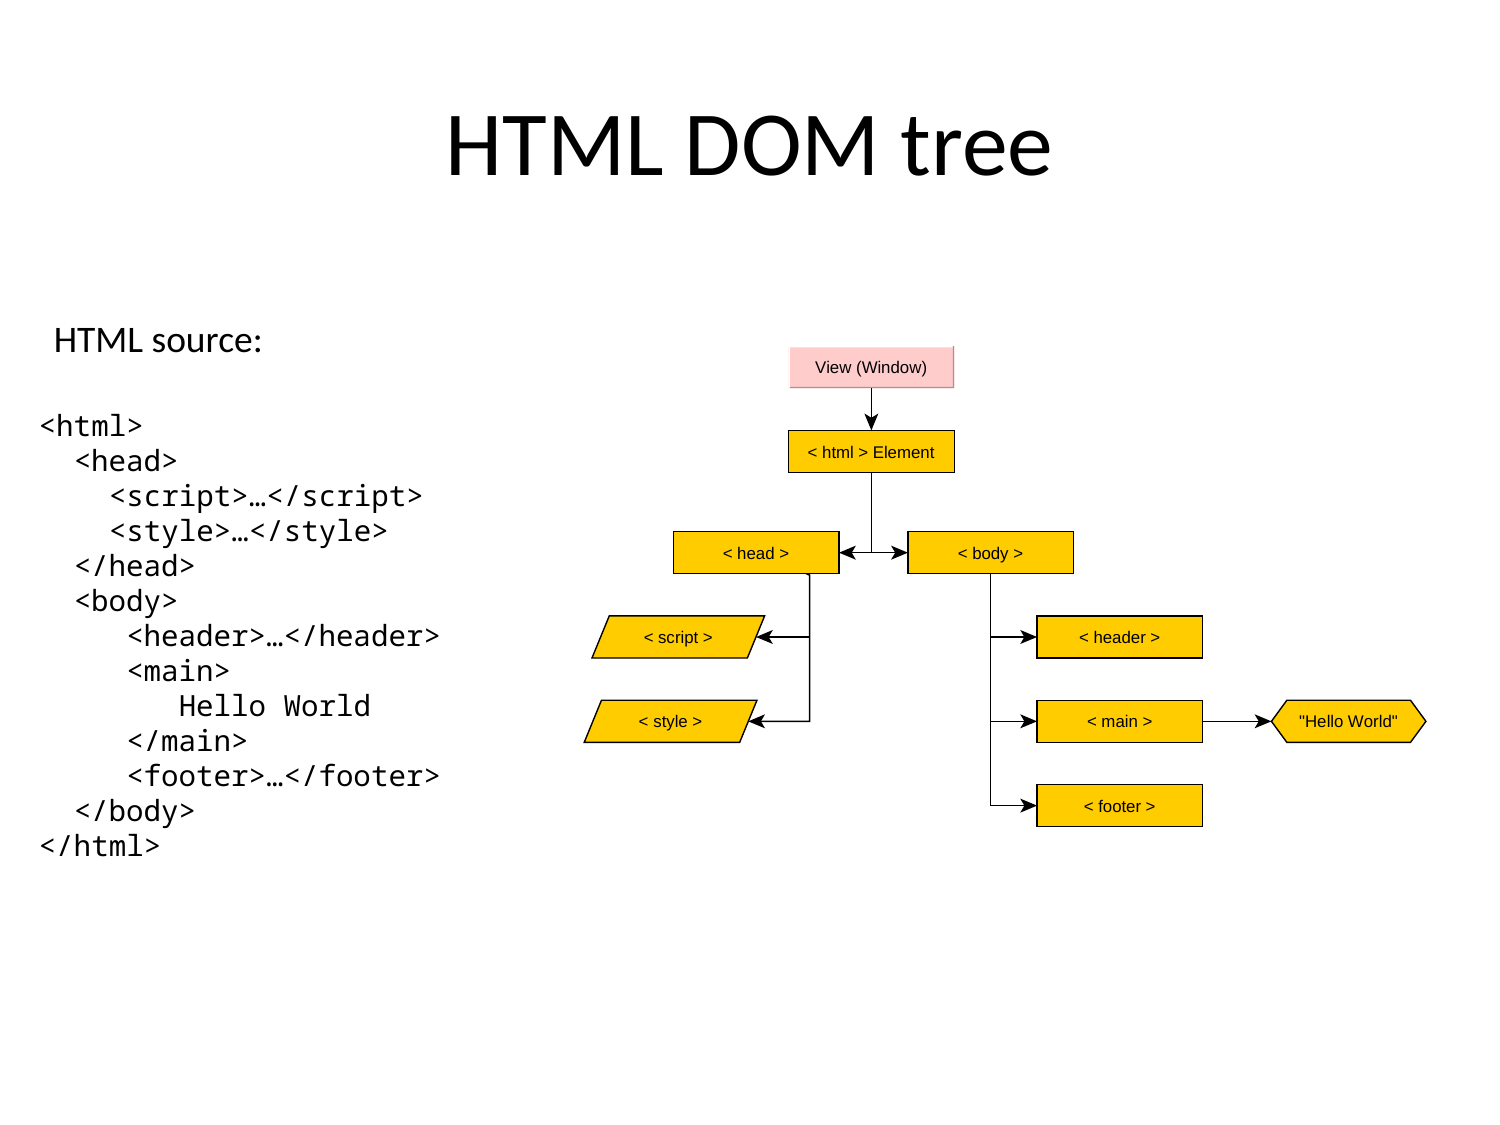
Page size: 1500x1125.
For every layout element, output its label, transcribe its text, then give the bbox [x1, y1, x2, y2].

title HTML DOM tree [75, 45, 1425, 233]
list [562, 324, 1448, 849]
text_box <html> <head> <script>…</script> <style>…</style> </head> <body> <header>…</header> <main> Hello World </main> <footer>…</footer> </body> </html> [23, 399, 499, 870]
text_box HTML source: [39, 307, 278, 367]
